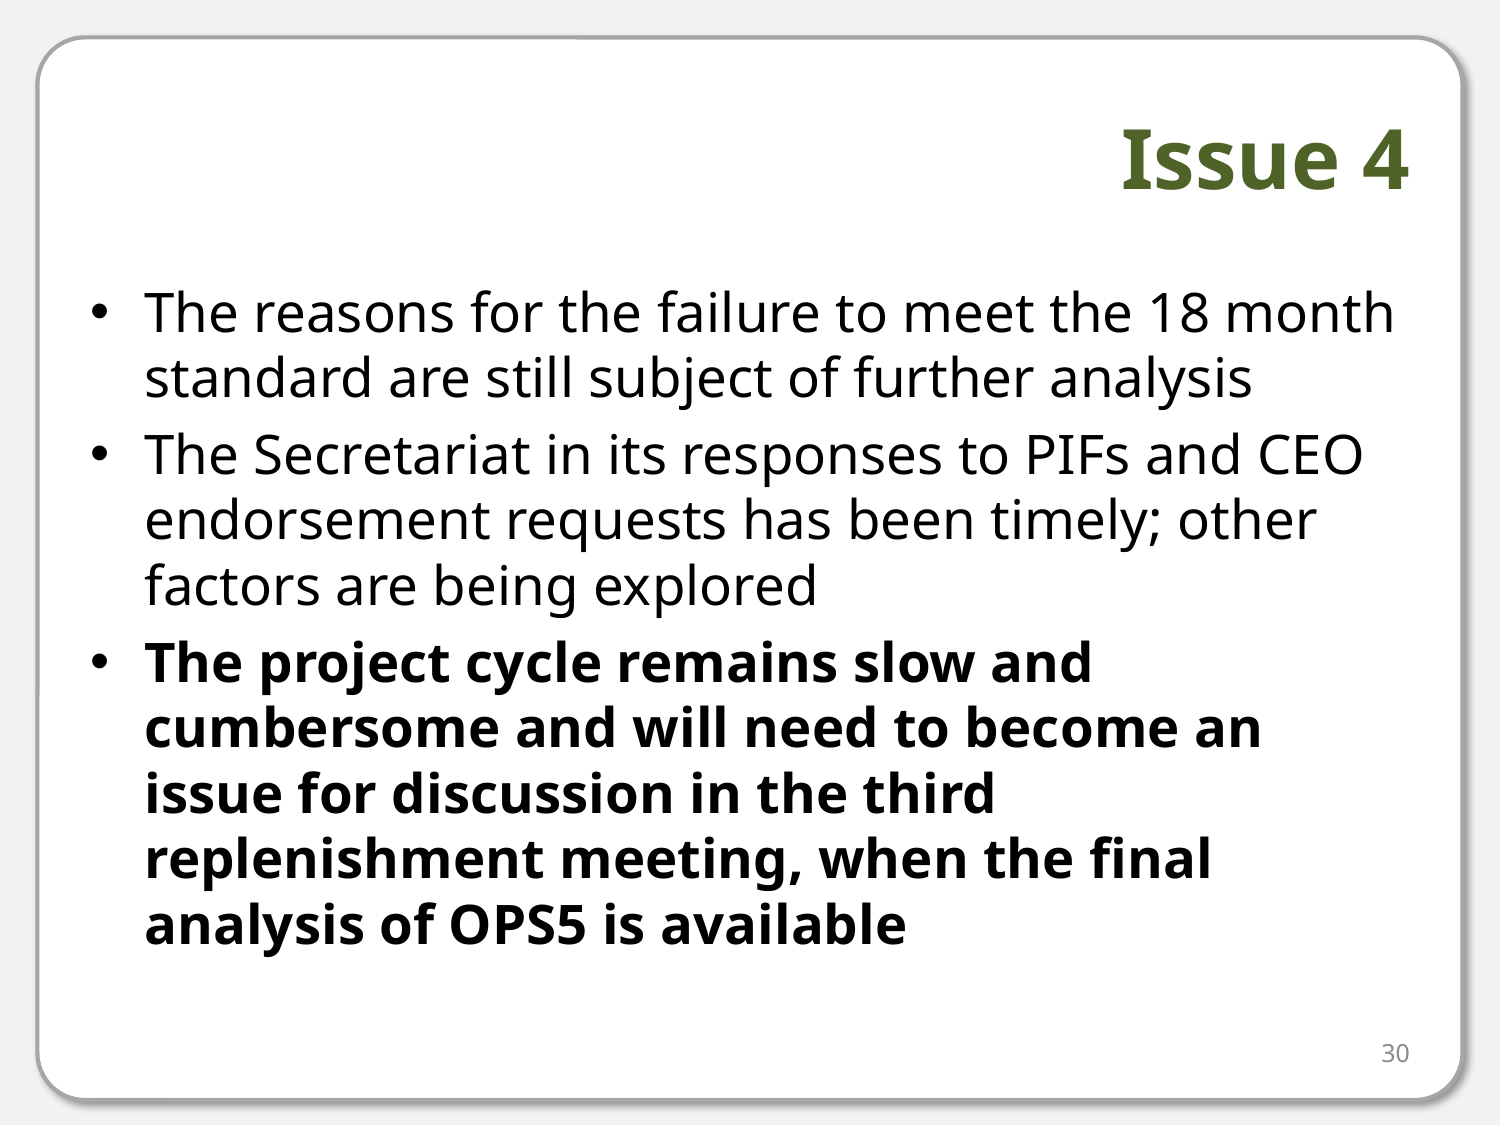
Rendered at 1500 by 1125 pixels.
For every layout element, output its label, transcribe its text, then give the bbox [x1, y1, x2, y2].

list The reasons for the failure to meet the 18 month standard are still subject of further analysis The Secretariat in its responses to PIFs and CEO endorsement requests has been timely; other factors are being explored The project cycle remains slow and cumbersome and will need to become an issue for discussion in the third replenishment meeting, when the final analysis of OPS5 is available [75, 270, 1425, 1013]
slide_number 30 [1074, 1025, 1425, 1085]
title Issue 4 [75, 62, 1425, 250]
